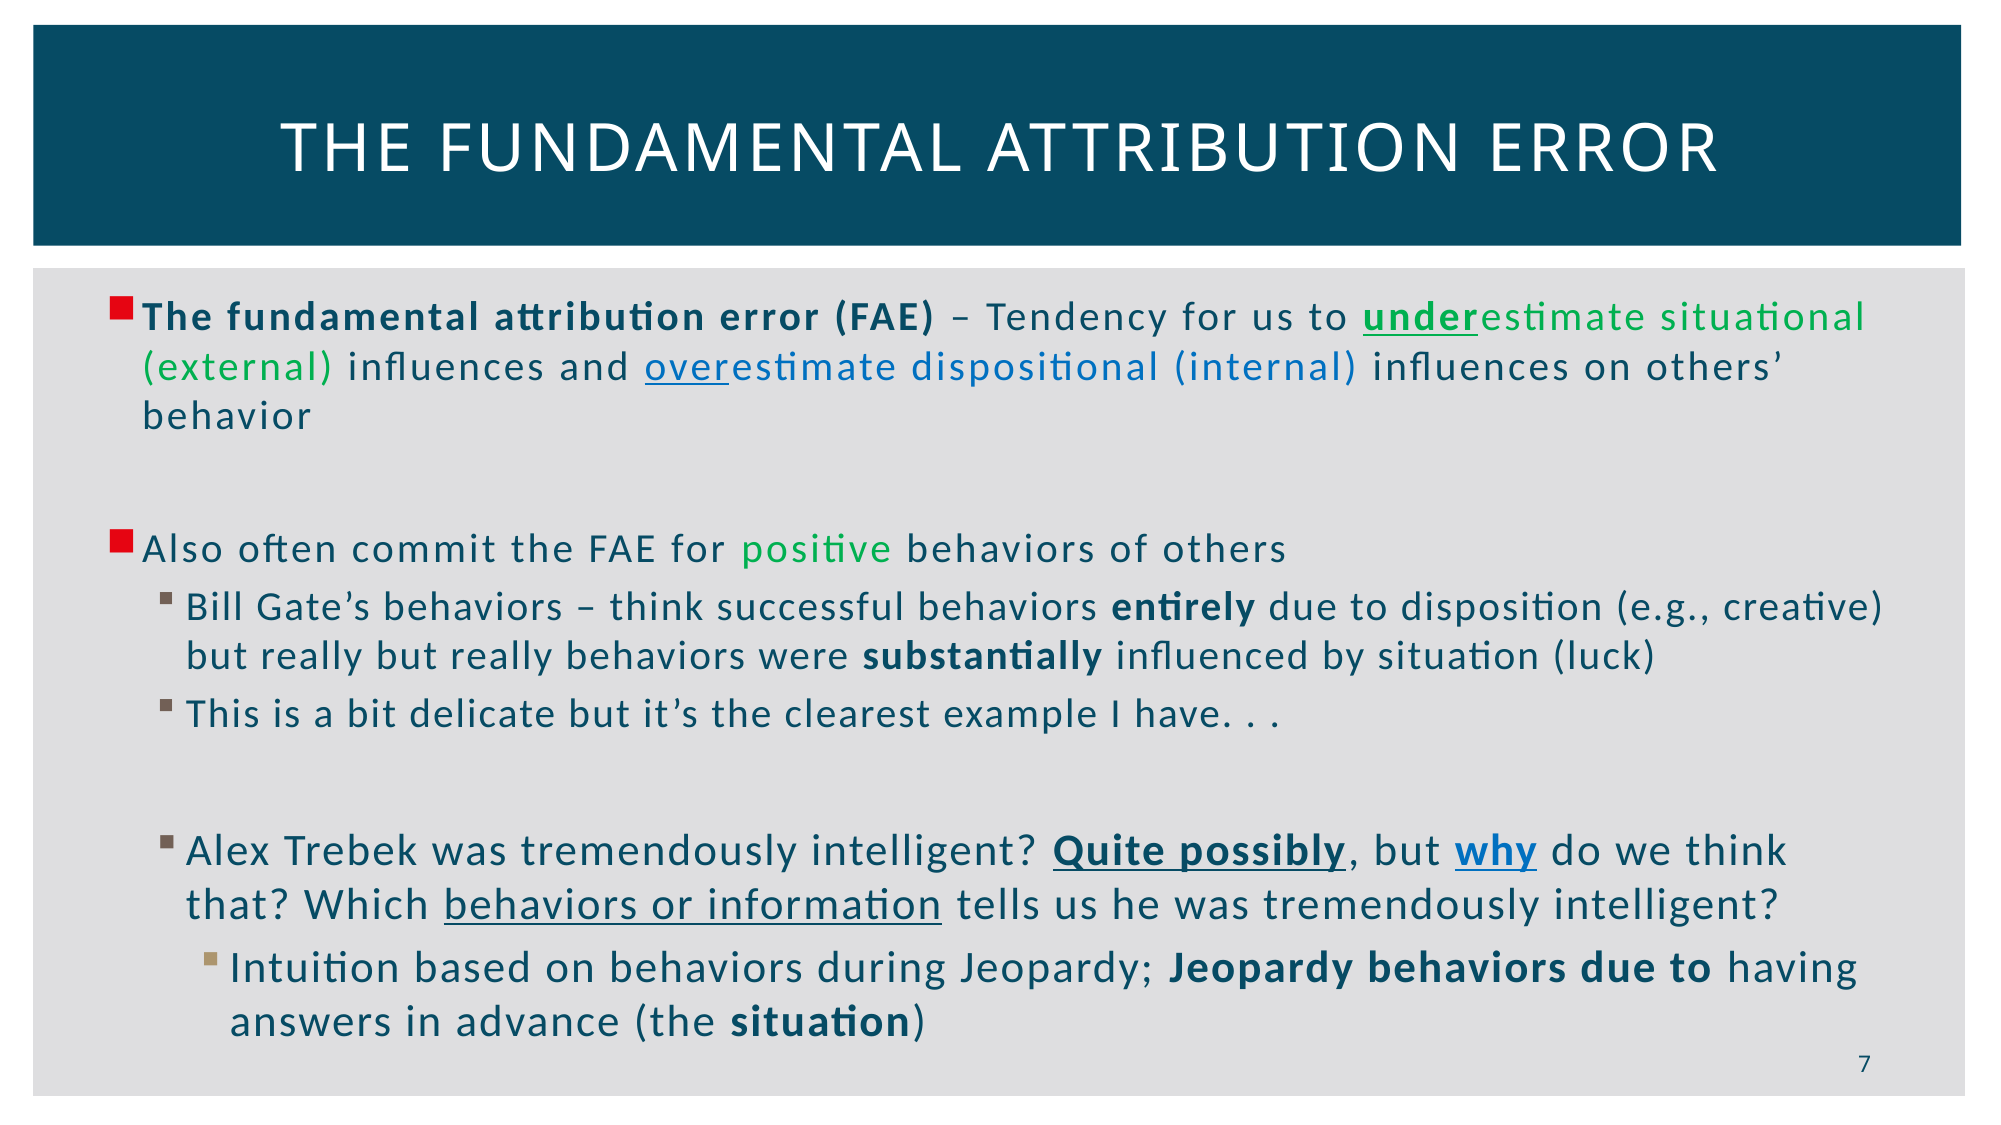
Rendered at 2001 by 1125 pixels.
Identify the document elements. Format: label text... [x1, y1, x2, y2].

list The fundamental attribution error (FAE) – Tendency for us to underestimate situational (external) influences and overestimate dispositional (internal) influences on others’ behavior Also often commit the FAE for positive behaviors of others Bill Gate’s behaviors – think successful behaviors entirely due to disposition (e.g., creative) but really but really behaviors were substantially influenced by situation (luck) This is a bit delicate but it’s the clearest example I have. . . Alex Trebek was tremendously intelligent? Quite possibly, but why do we think that? Which behaviors or information tells us he was tremendously intelligent? Intuition based on behaviors during Jeopardy; Jeopardy behaviors due to having answers in advance (the situation) [83, 281, 1917, 1067]
slide_number 7 [1800, 1041, 1930, 1089]
title The Fundamental Attribution Error [83, 58, 1917, 232]
